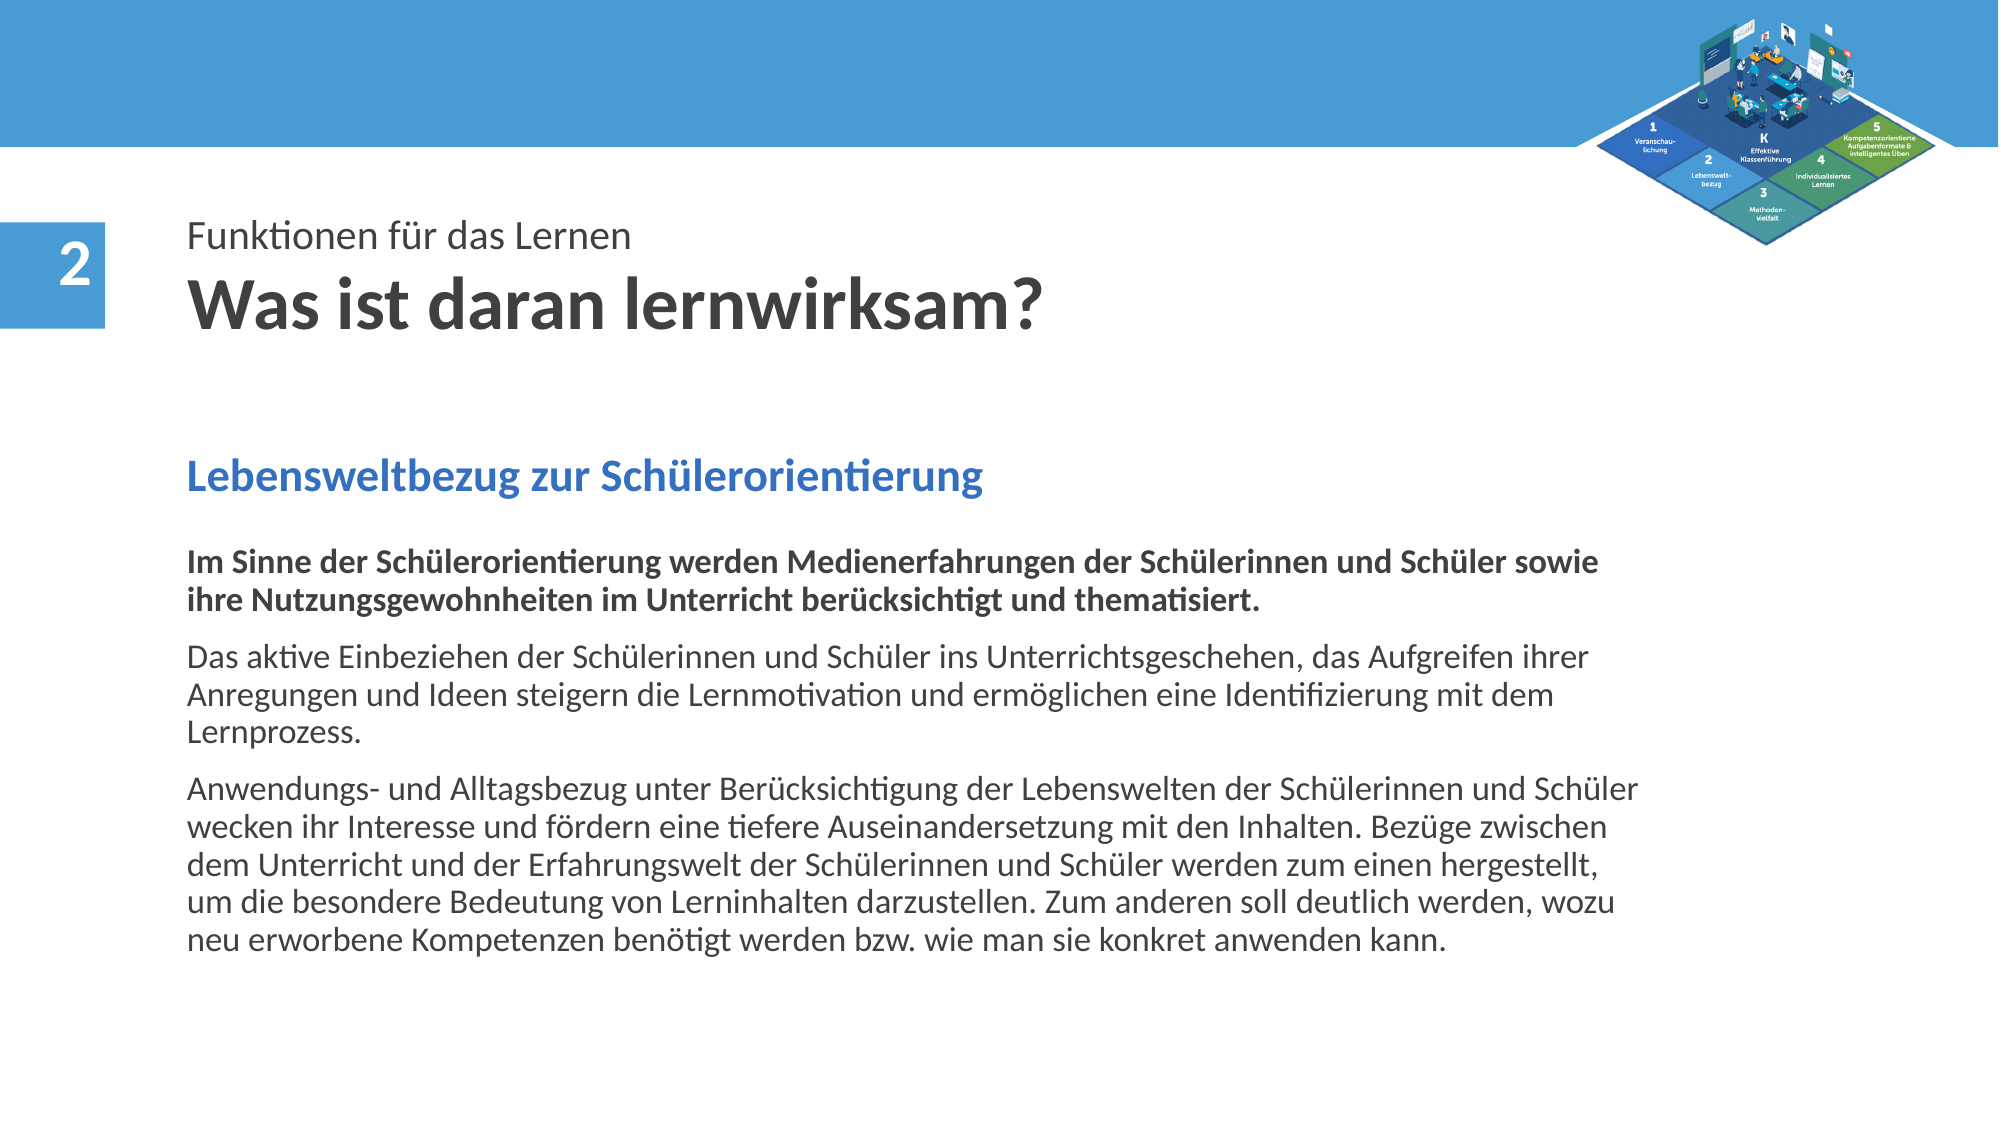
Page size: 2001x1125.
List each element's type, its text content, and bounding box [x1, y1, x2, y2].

list Was ist daran lernwirksam? [172, 259, 1664, 354]
picture [1589, 12, 1942, 249]
list Lebensweltbezug zur Schülerorientierung Im Sinne der Schülerorientierung werden Medienerfahrungen der Schülerinnen und Schüler sowie ihre Nutzungsgewohnheiten im Unterricht berücksichtigt und thematisiert. Das aktive Einbeziehen der Schülerinnen und Schüler ins Unterrichtsgeschehen, das Aufgreifen ihrer Anregungen und Ideen steigern die Lernmotivation und ermöglichen eine Identifizierung mit dem Lernprozess. Anwendungs- und Alltagsbezug unter Berücksichtigung der Lebenswelten der Schülerinnen und Schüler wecken ihr Interesse und fördern eine tiefere Auseinandersetzung mit den Inhalten. Bezüge zwischen dem Unterricht und der Erfahrungswelt der Schülerinnen und Schüler werden zum einen hergestellt, um die besondere Bedeutung von Lerninhalten darzustellen. Zum anderen soll deutlich werden, wozu neu erworbene Kompetenzen benötigt werden bzw. wie man sie konkret anwenden kann. [171, 443, 1663, 1036]
list Funktionen für das Lernen [171, 183, 1663, 267]
